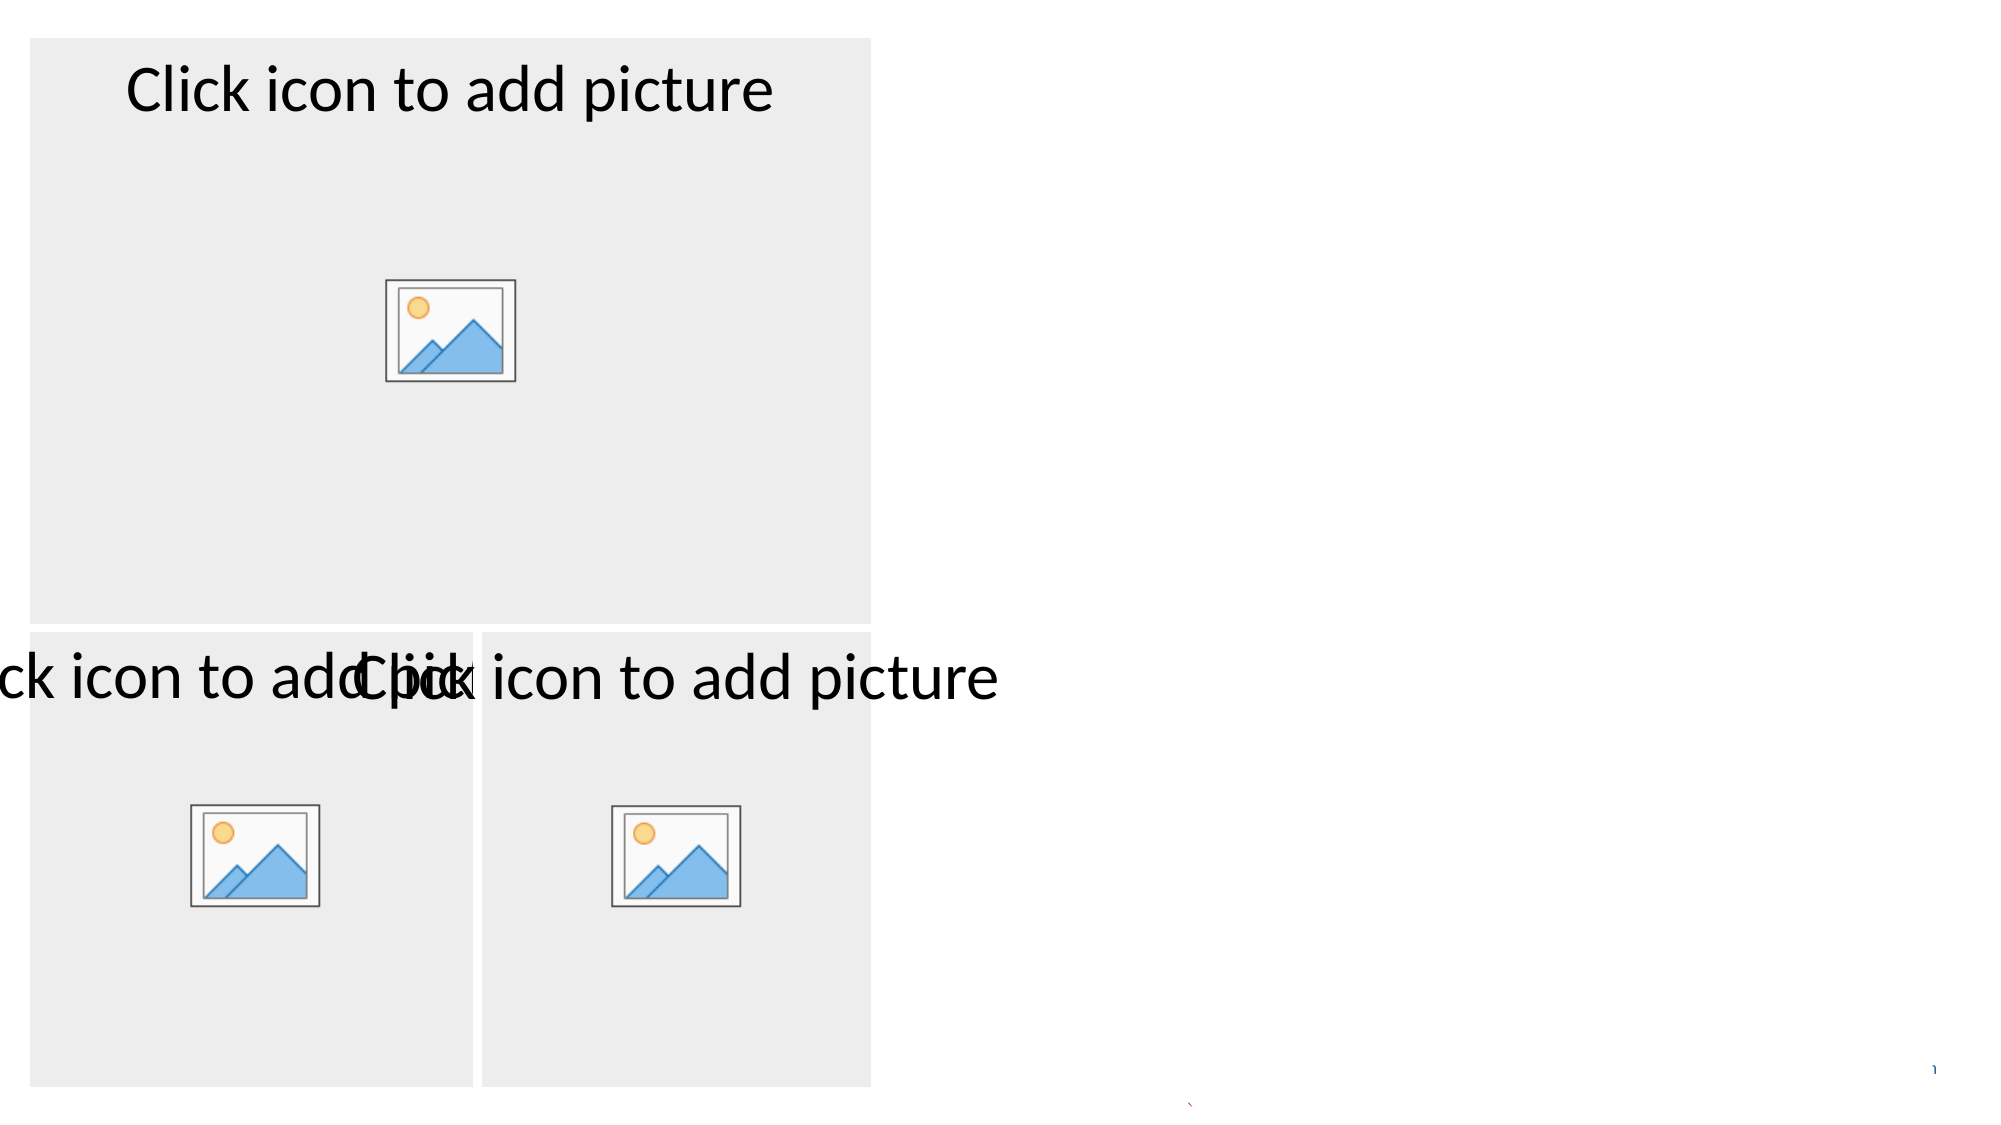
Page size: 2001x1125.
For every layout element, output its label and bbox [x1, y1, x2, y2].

picture [1149, 1005, 1982, 1125]
picture [29, 37, 872, 1088]
